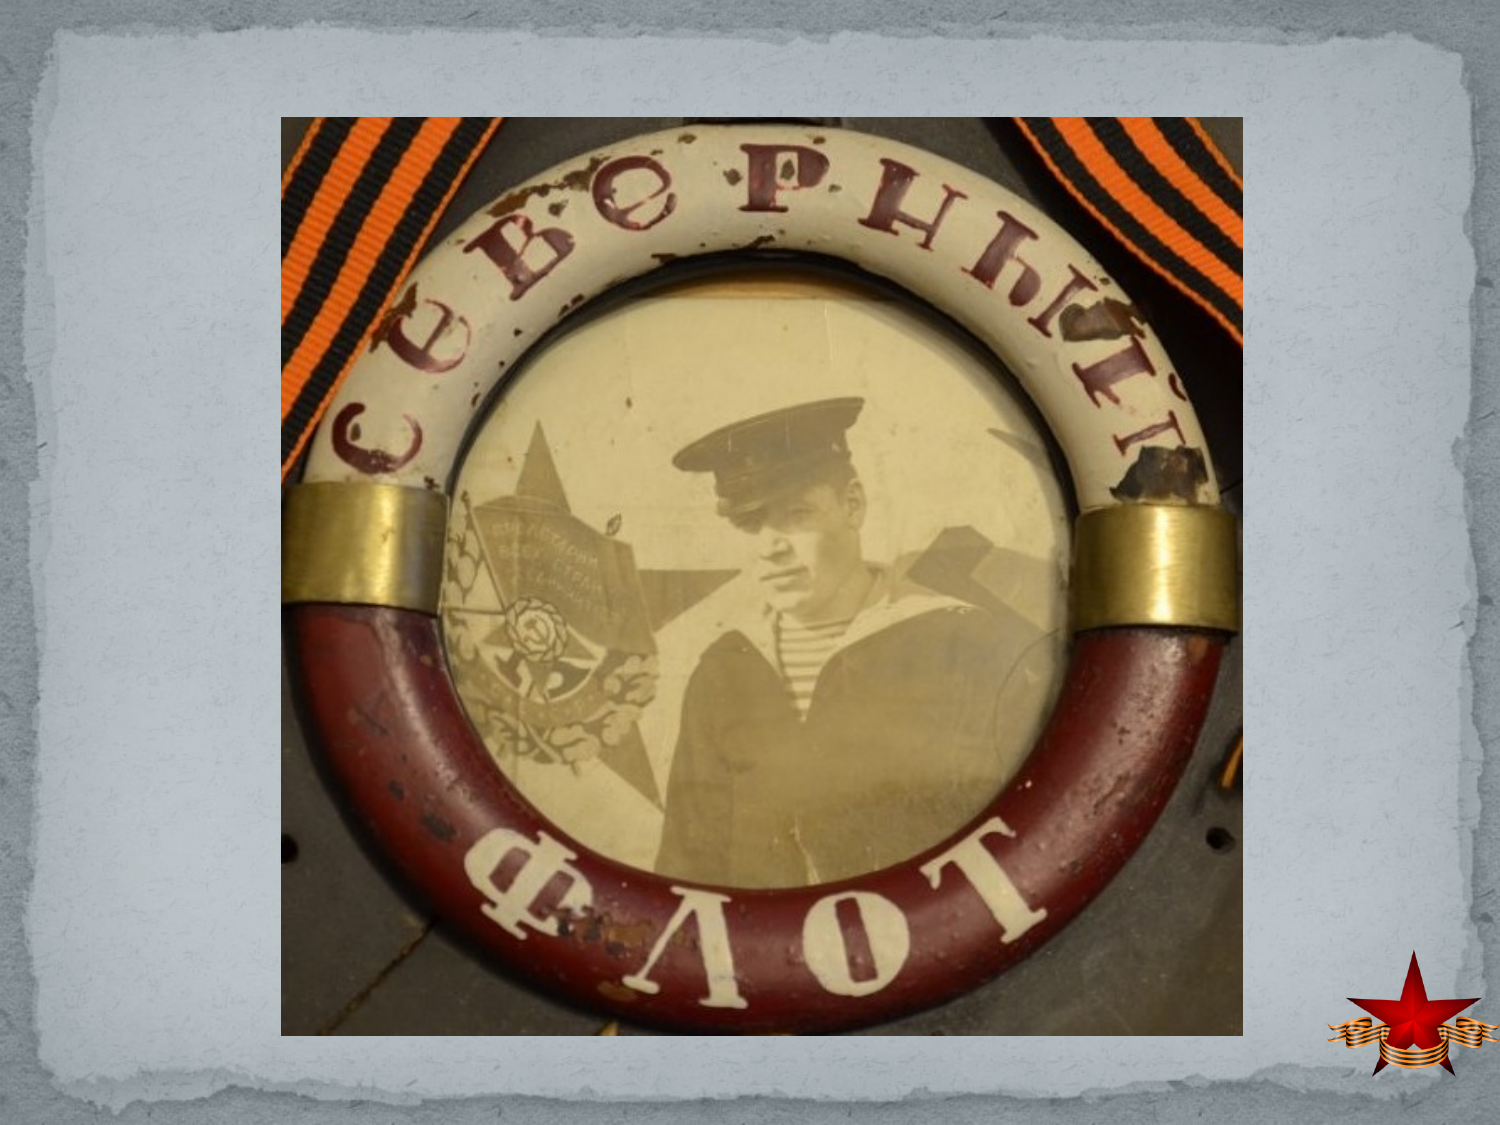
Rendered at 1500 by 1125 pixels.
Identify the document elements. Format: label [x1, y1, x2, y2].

picture [1324, 948, 1500, 1077]
list [280, 116, 1243, 1037]
